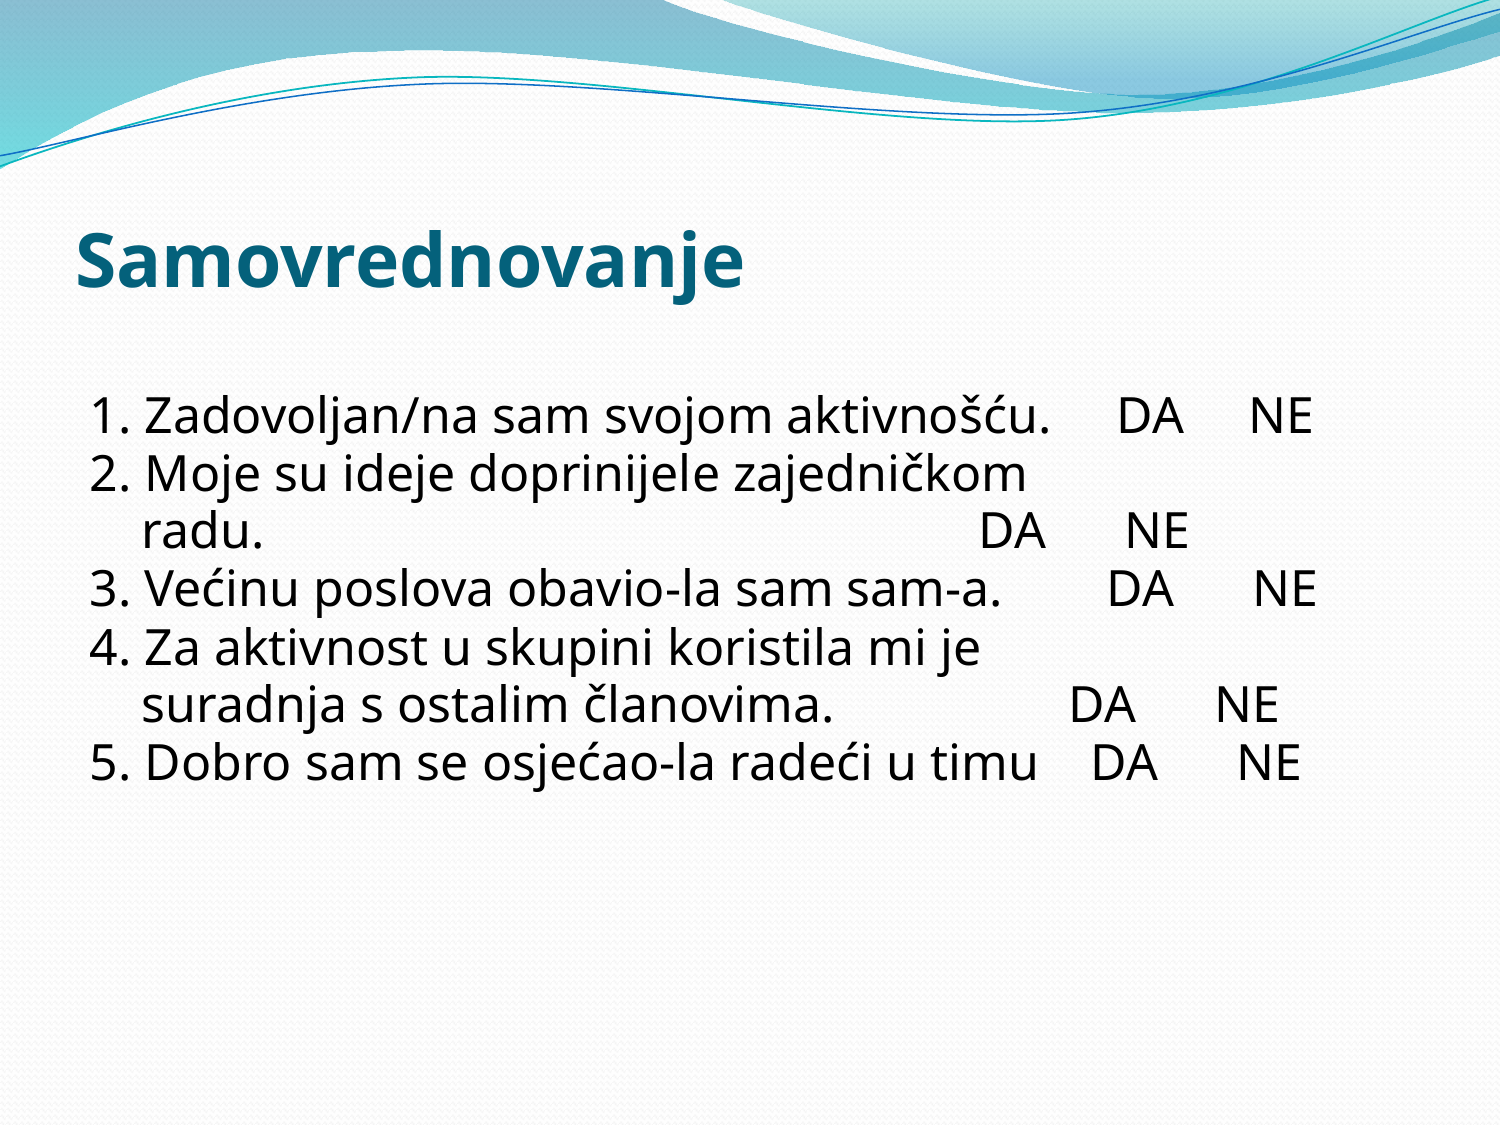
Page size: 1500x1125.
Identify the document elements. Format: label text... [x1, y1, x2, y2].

title Samovrednovanje [75, 115, 1425, 303]
list 1. Zadovoljan/na sam svojom aktivnošću. DA NE 2. Moje su ideje doprinijele zajedničkom radu. DA NE 3. Većinu poslova obavio-la sam sam-a. DA NE 4. Za aktivnost u skupini koristila mi je suradnja s ostalim članovima. DA NE 5. Dobro sam se osjećao-la radeći u timu DA NE [75, 317, 1425, 1038]
